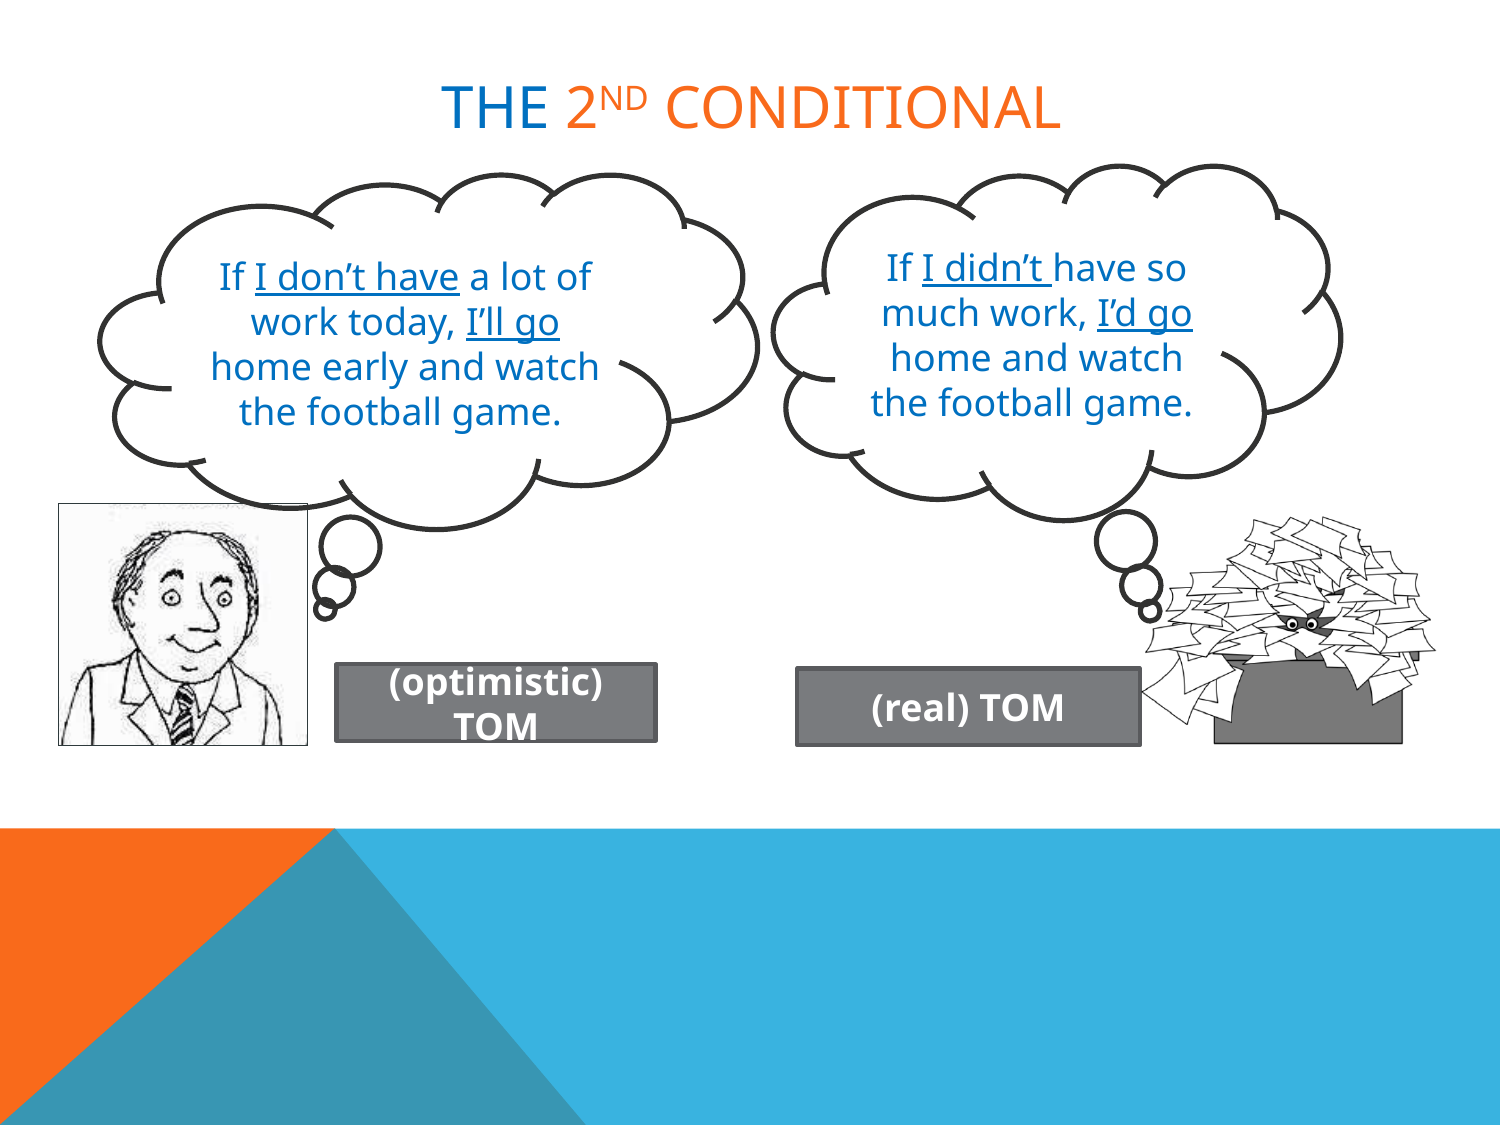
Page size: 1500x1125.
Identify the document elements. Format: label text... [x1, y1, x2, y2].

text_box If I don’t have a lot of work today, I’ll go home early and watch the football game. [97, 172, 760, 532]
picture [57, 502, 309, 746]
picture [1139, 511, 1440, 749]
text_box If I don’t have a lot of work today, I’ll go home early and watch the football game. [313, 514, 383, 622]
text_box (optimistic) TOM [334, 662, 658, 743]
text_box (real) TOM [795, 666, 1134, 747]
text_box If I didn’t have so much work, I’d go home and watch the football game. [770, 164, 1343, 606]
title The 2nd conditional [135, 60, 1369, 150]
